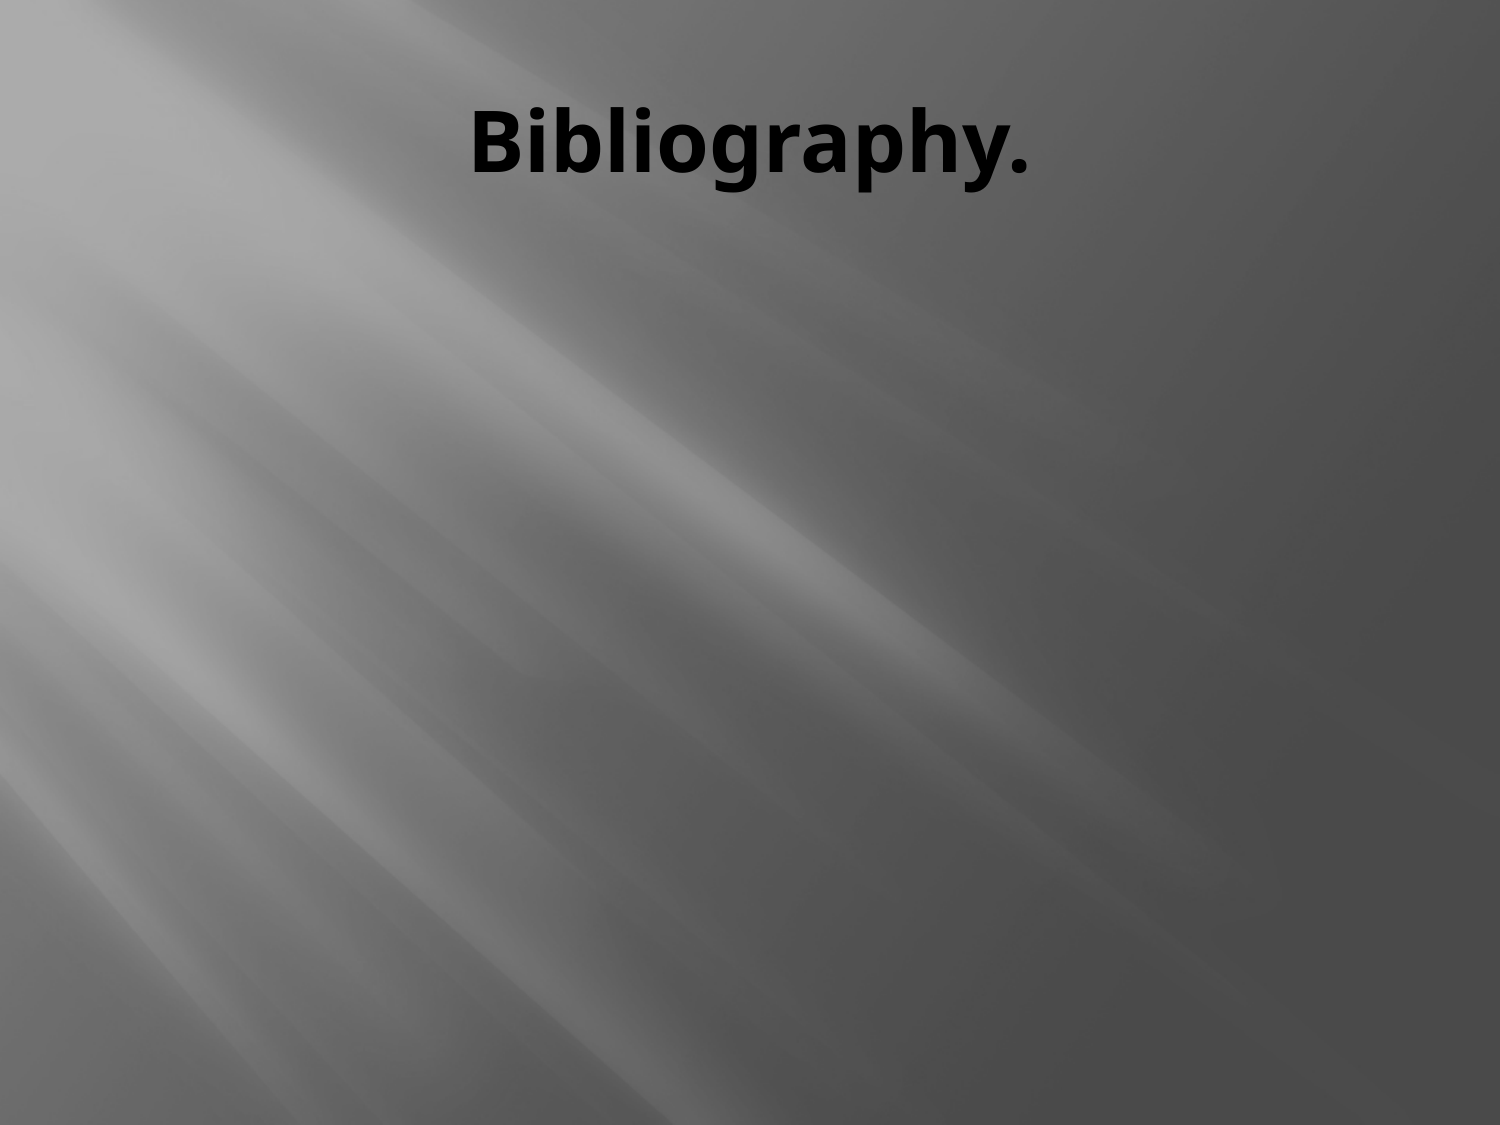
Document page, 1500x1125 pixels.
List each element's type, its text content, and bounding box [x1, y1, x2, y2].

title Bibliography. [75, 45, 1425, 233]
